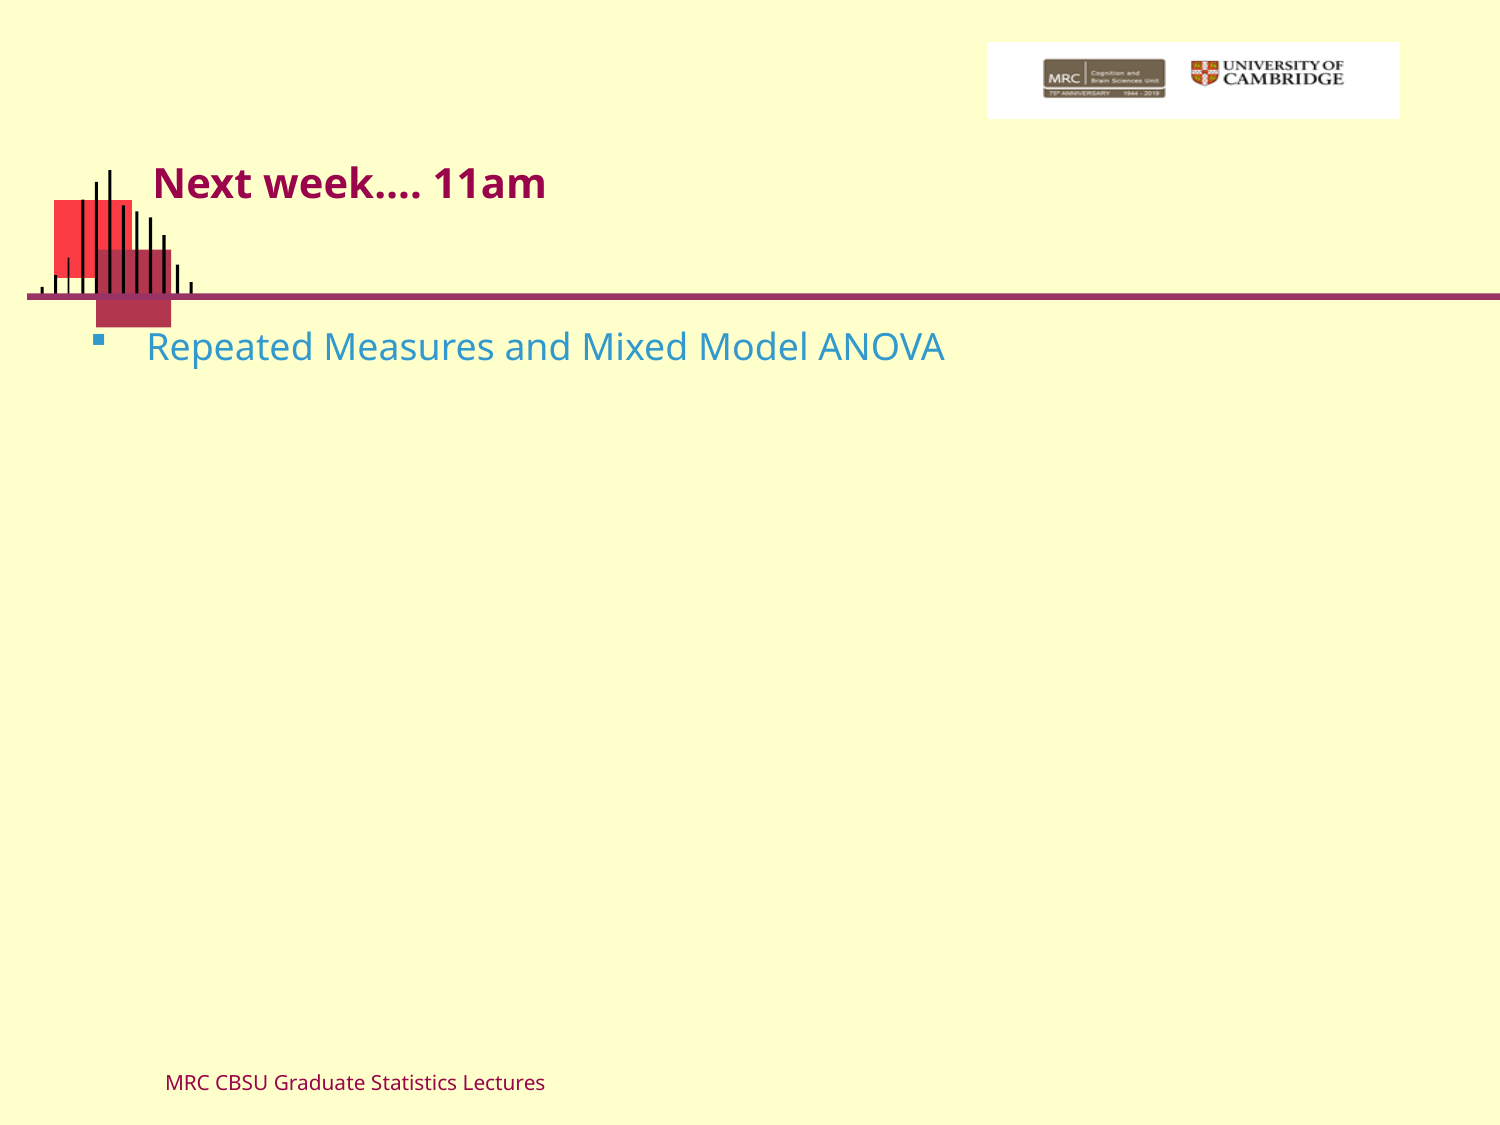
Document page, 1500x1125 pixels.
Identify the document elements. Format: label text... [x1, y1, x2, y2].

list Repeated Measures and Mixed Model ANOVA [75, 262, 1425, 1038]
title Next week…. 11am [137, 137, 988, 233]
footer MRC CBSU Graduate Statistics Lectures [149, 1062, 988, 1101]
picture [987, 42, 1400, 119]
